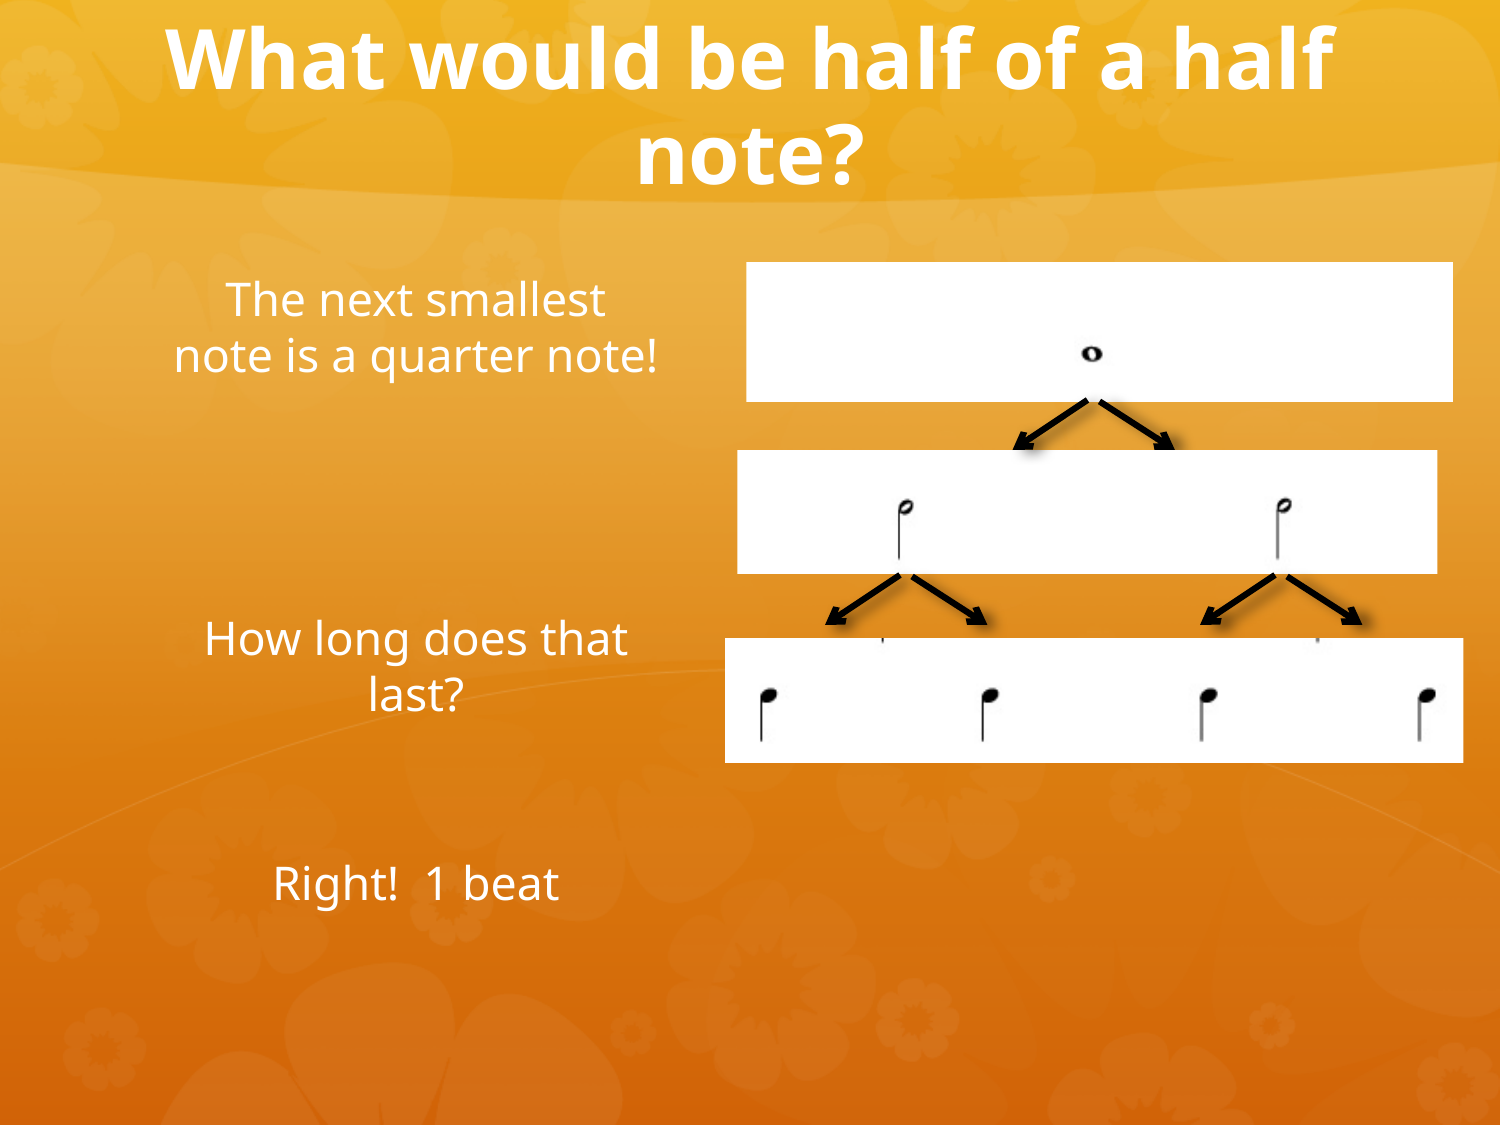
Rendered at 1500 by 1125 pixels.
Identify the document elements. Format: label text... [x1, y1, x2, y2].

picture [0, 0, 1500, 1125]
list The next smallest note is a quarter note! How long does that last? Right! 1 beat [156, 262, 675, 967]
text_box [1286, 576, 1363, 626]
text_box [1199, 574, 1276, 626]
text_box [911, 576, 988, 626]
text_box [1099, 401, 1176, 439]
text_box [1012, 399, 1088, 451]
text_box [824, 574, 901, 626]
title What would be half of a half note? [127, 14, 1372, 203]
